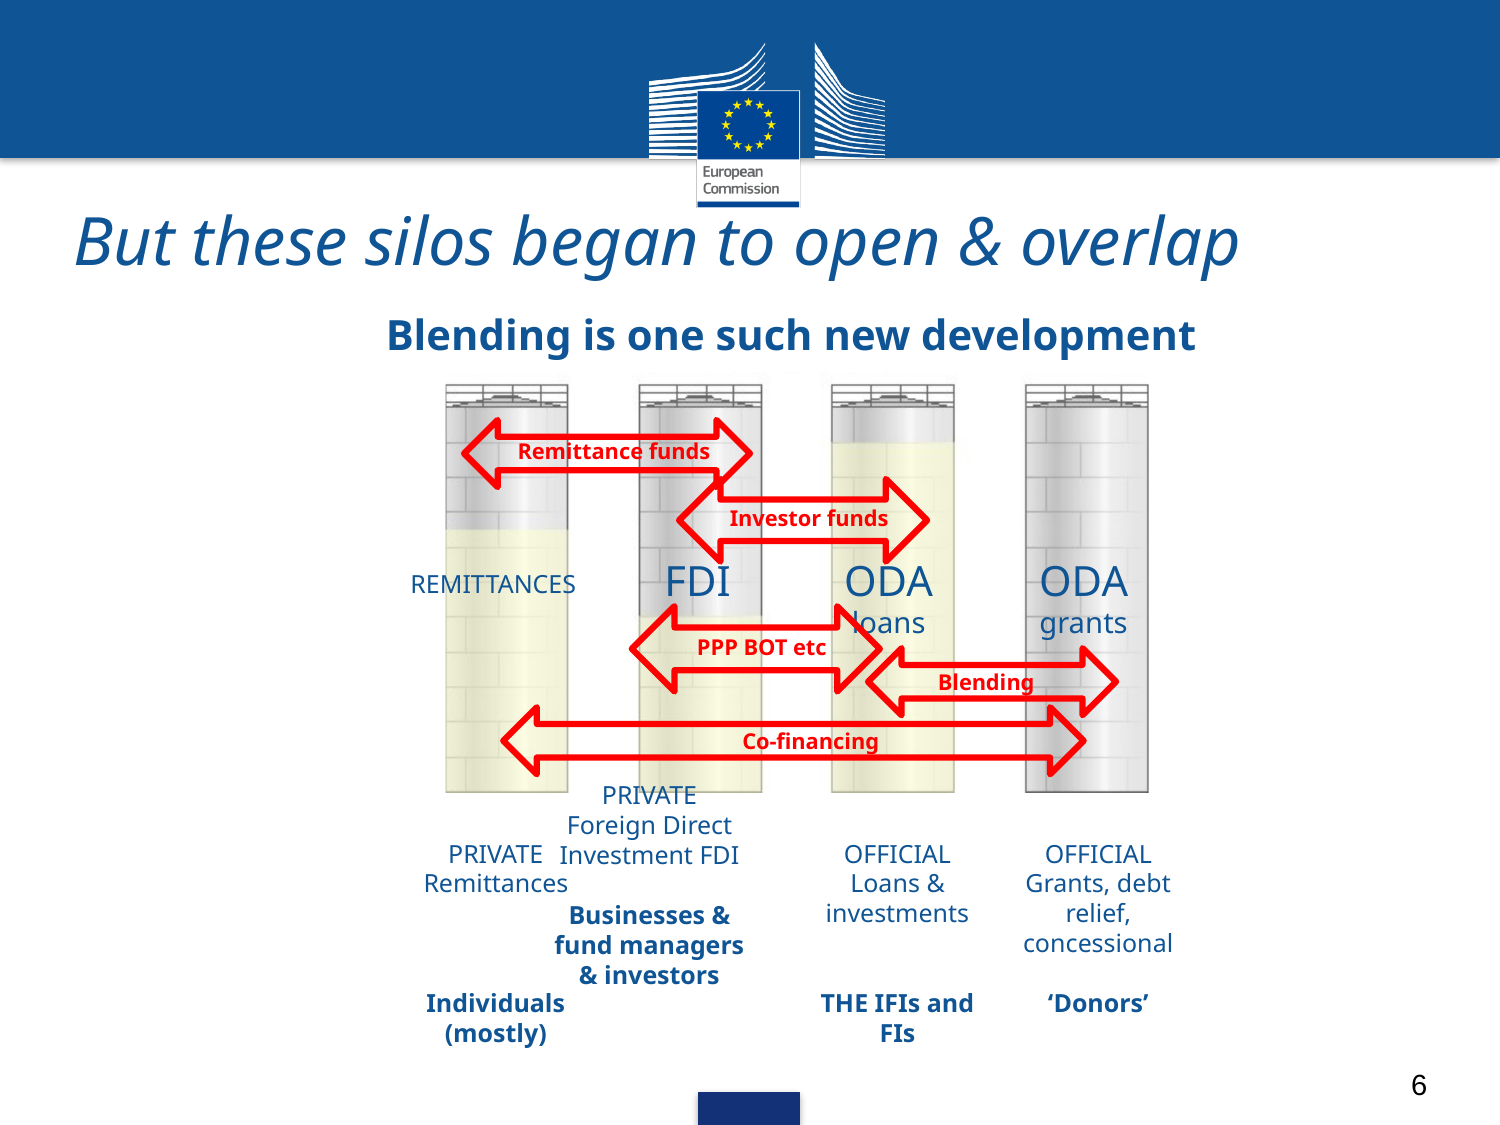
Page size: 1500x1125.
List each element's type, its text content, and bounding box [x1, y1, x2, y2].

picture [445, 372, 1149, 793]
text_box PRIVATE Remittances Individuals (mostly) [395, 830, 597, 1055]
picture [649, 42, 885, 190]
text_box But these silos began to open & overlap [0, 190, 1500, 288]
title Blending is one such new development [2, 297, 1500, 370]
text_box OFFICIAL Loans & investments THE IFIs and FIs [797, 830, 997, 1055]
slide_number 6 [1316, 1058, 1443, 1102]
text_box OFFICIAL Grants, debt relief, concessional ‘Donors’ [997, 830, 1199, 1055]
text_box REMITTANCES [395, 560, 440, 606]
text_box PRIVATE Foreign Direct Investment FDI Businesses & fund managers & investors [537, 801, 762, 1027]
